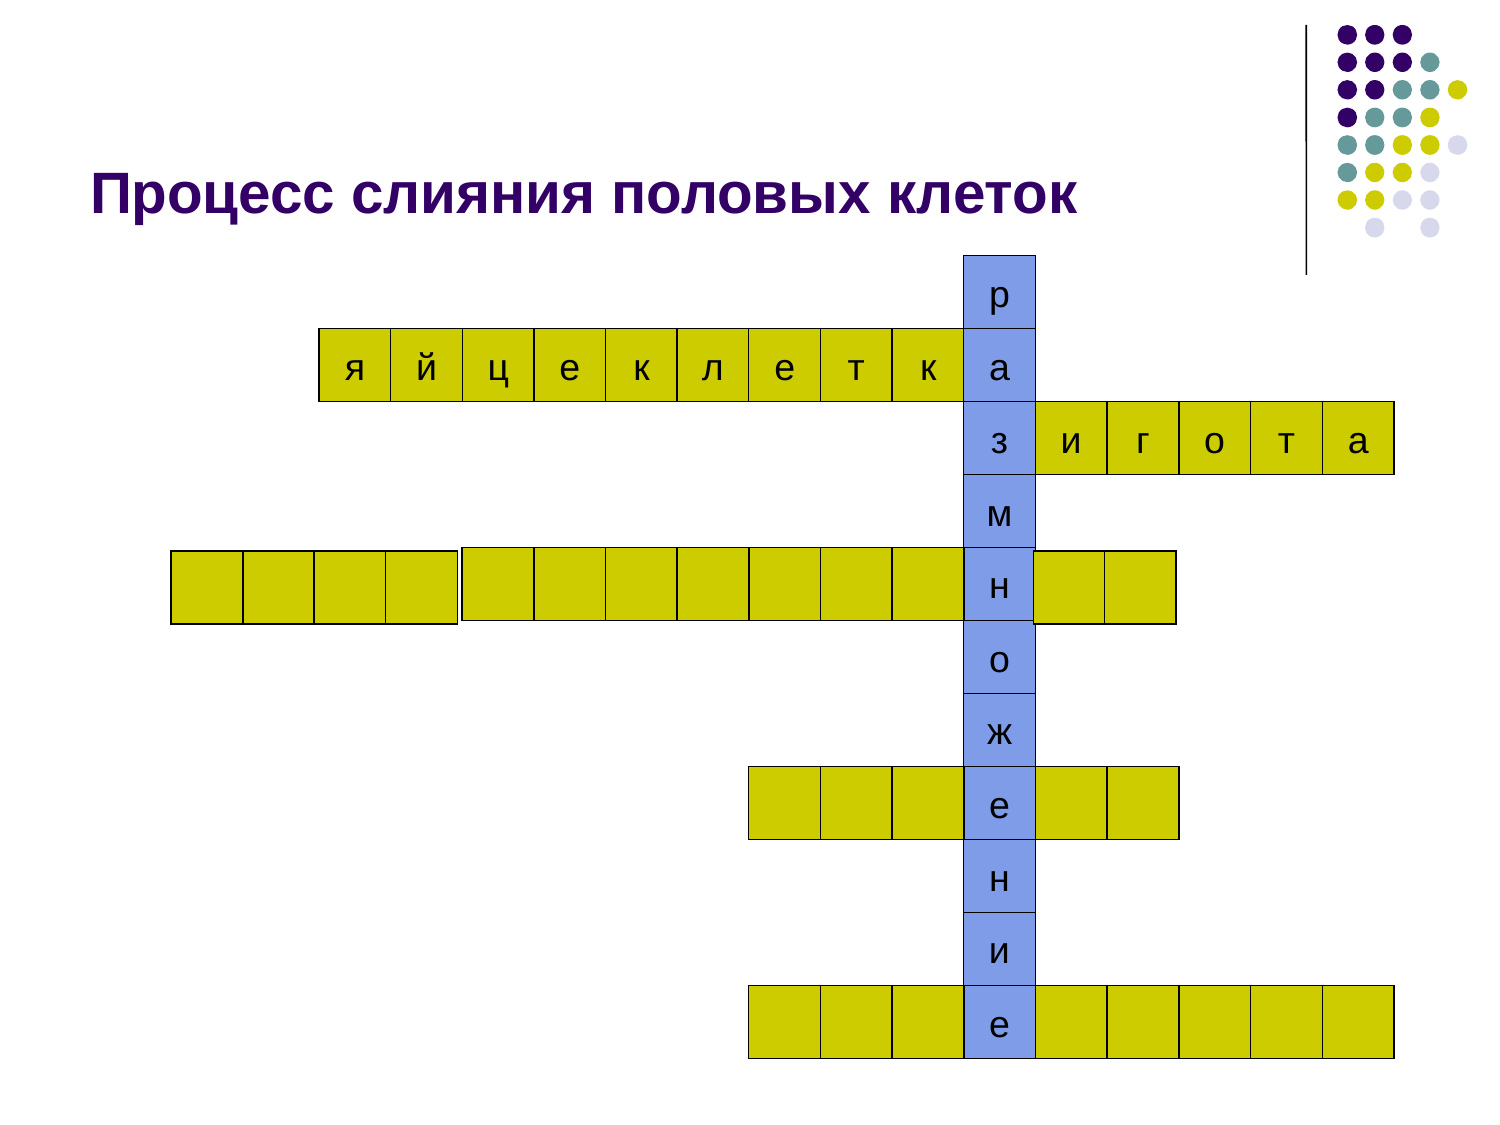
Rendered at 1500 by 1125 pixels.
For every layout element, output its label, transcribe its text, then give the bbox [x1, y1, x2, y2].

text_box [241, 550, 458, 625]
text_box и [963, 913, 1036, 985]
text_box [1252, 985, 1322, 1059]
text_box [533, 547, 750, 621]
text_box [748, 766, 965, 840]
text_box [1041, 766, 1107, 840]
text_box е [748, 328, 820, 402]
text_box л [677, 328, 748, 402]
text_box [171, 550, 240, 624]
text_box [318, 328, 535, 402]
text_box к [892, 328, 958, 402]
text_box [963, 693, 1036, 840]
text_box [963, 547, 1036, 692]
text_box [963, 255, 1036, 400]
text_box [1104, 550, 1177, 624]
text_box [1035, 985, 1251, 1059]
text_box [1041, 550, 1104, 624]
text_box к [605, 328, 677, 402]
text_box а [1322, 401, 1394, 475]
text_box [1322, 985, 1394, 1059]
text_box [751, 547, 965, 621]
text_box т [1252, 401, 1322, 475]
text_box н [963, 848, 1036, 913]
title Процесс слияния половых клеток [74, 19, 1313, 233]
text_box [748, 985, 965, 1059]
text_box [1107, 766, 1179, 840]
text_box т [820, 328, 892, 402]
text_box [963, 401, 1036, 546]
text_box [462, 547, 531, 621]
text_box е [535, 328, 605, 402]
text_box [1035, 401, 1251, 475]
text_box е [965, 985, 1033, 1059]
